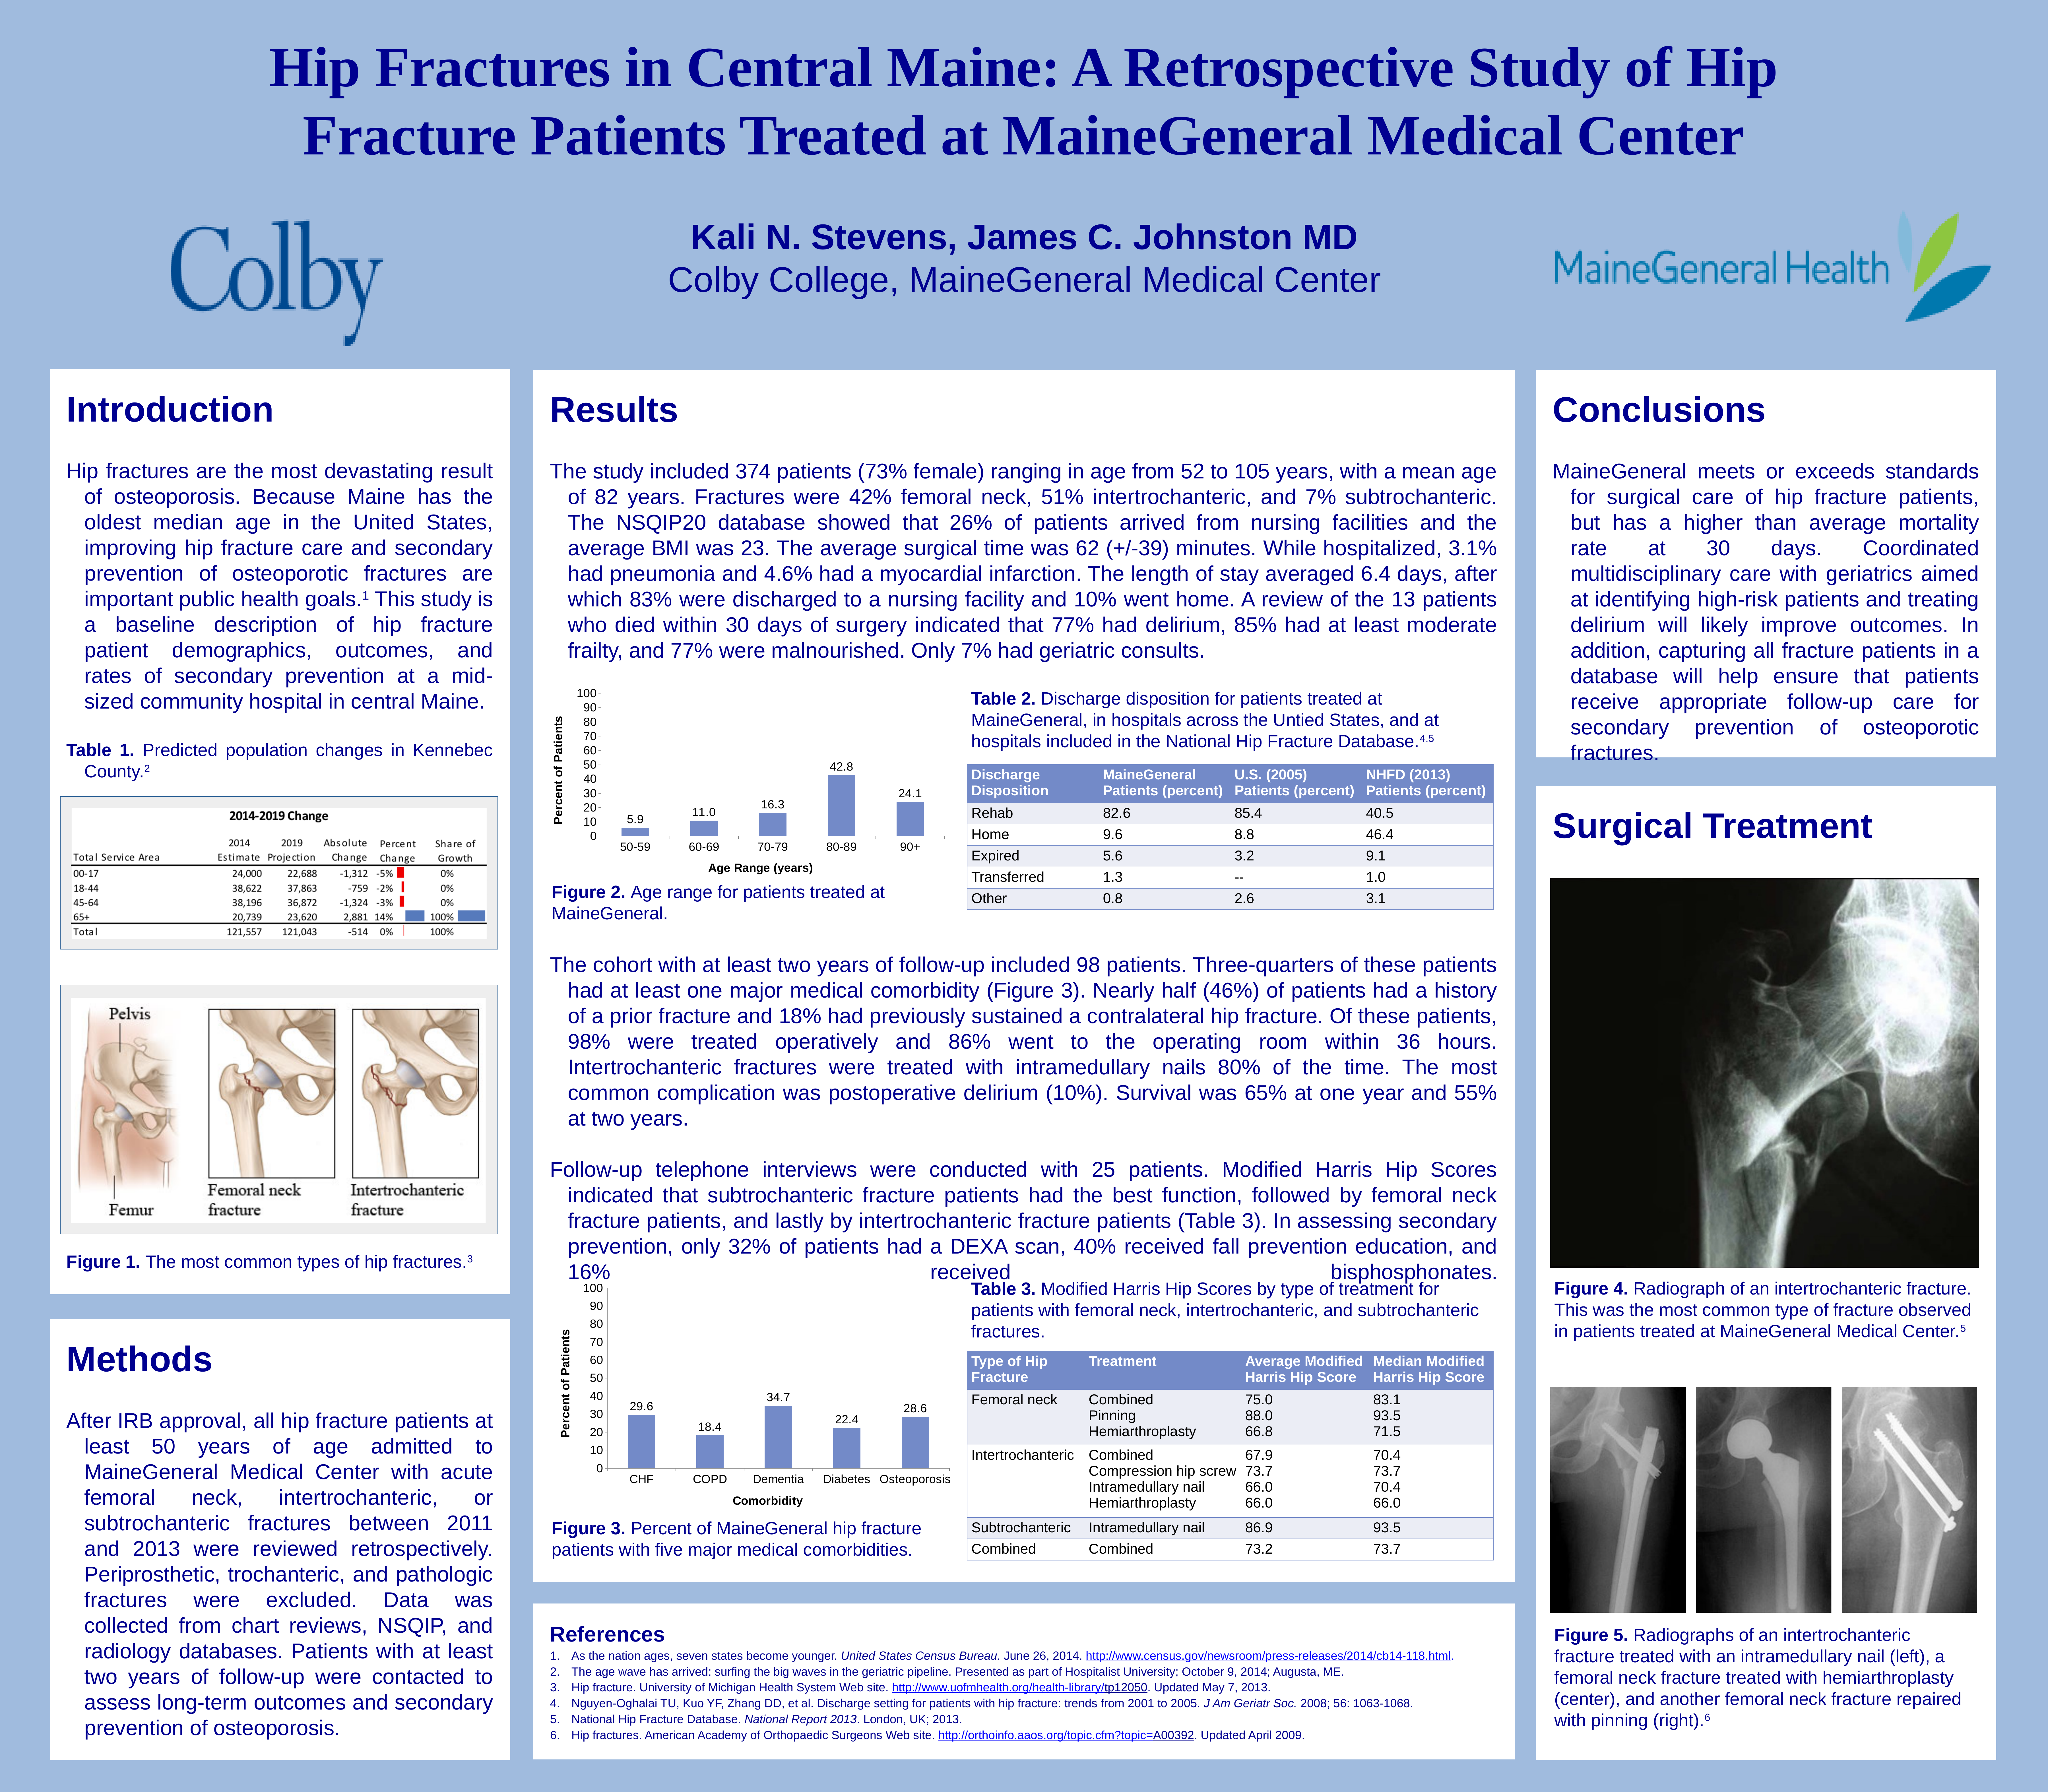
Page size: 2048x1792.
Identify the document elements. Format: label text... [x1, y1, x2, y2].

text_box Methods After IRB approval, all hip fracture patients at least 50 years of age admitted to MaineGeneral Medical Center with acute femoral neck, intertrochanteric, or subtrochanteric fractures between 2011 and 2013 were reviewed retrospectively. Periprosthetic, trochanteric, and pathologic fractures were excluded. Data was collected from chart reviews, NSQIP, and radiology databases. Patients with at least two years of follow-up were contacted to assess long-term outcomes and secondary prevention of osteoporosis. [49, 1319, 510, 1760]
table_cell 73.2 [1241, 1539, 1369, 1560]
text_box Figure 2. Age range for patients treated at MaineGeneral. [547, 887, 953, 925]
table_cell 46.4 [1362, 824, 1493, 845]
table_cell Rehab [967, 803, 1099, 824]
picture [1536, 195, 1998, 333]
table_cell 2.6 [1230, 889, 1362, 909]
table_header Type of Hip Fracture [967, 1351, 1084, 1389]
table_cell 93.5 [1369, 1518, 1493, 1539]
table_header Discharge Disposition [967, 765, 1099, 803]
table_cell Transferred [967, 867, 1099, 888]
table_cell Expired [967, 846, 1099, 867]
picture [1841, 1386, 1977, 1613]
text_box Table 2. Discharge disposition for patients treated at MaineGeneral, in hospitals across the Untied States, and at hospitals included in the National Hip Fracture Database.4,5 [967, 685, 1493, 753]
table_cell Combined Pinning Hemiarthroplasty [1084, 1390, 1241, 1445]
table_cell 5.6 [1099, 846, 1230, 867]
text_box Figure 5. Radiographs of an intertrochanteric fracture treated with an intramedullary nail (left), a femoral neck fracture treated with hemiarthroplasty (center), and another femoral neck fracture repaired with pinning (right).6 [1550, 1621, 1977, 1732]
table_cell 8.8 [1230, 824, 1362, 845]
table_cell 86.9 [1241, 1518, 1369, 1539]
text_box Introduction Hip fractures are the most devastating result of osteoporosis. Because Maine has the oldest median age in the United States, improving hip fracture care and secondary prevention of osteoporotic fractures are important public health goals.1 This study is a baseline description of hip fracture patient demographics, outcomes, and rates of secondary prevention at a mid-sized community hospital in central Maine. Table 1. Predicted population changes in Kennebec County.2 Figure 1. The most common types of hip fractures.3 [49, 369, 510, 1294]
picture [1550, 1386, 1686, 1613]
table_cell Femoral neck [967, 1390, 1084, 1445]
table_cell Intramedullary nail [1084, 1518, 1241, 1539]
picture [1550, 878, 1979, 1268]
table_cell 40.5 [1362, 803, 1493, 824]
table_cell Other [967, 889, 1099, 909]
text_box Figure 3. Percent of MaineGeneral hip fracture patients with five major medical comorbidities. [547, 1521, 953, 1562]
table_cell Subtrochanteric [967, 1518, 1084, 1539]
table_cell Combined [967, 1539, 1084, 1560]
table_header Average Modified Harris Hip Score [1241, 1351, 1369, 1389]
table_cell Intertrochanteric [967, 1445, 1084, 1517]
table_cell 3.2 [1230, 846, 1362, 867]
chart [547, 1276, 960, 1518]
table_cell 75.0 88.0 66.8 [1241, 1390, 1369, 1445]
chart [540, 682, 953, 885]
text_box Hip Fractures in Central Maine: A Retrospective Study of Hip Fracture Patients Treated at MaineGeneral Medical Center [195, 4, 1853, 191]
table_cell 9.6 [1099, 824, 1230, 845]
table_cell 70.4 73.7 70.4 66.0 [1369, 1445, 1493, 1517]
table_header U.S. (2005) Patients (percent) [1230, 765, 1362, 803]
picture [71, 807, 487, 939]
table_cell 1.0 [1362, 867, 1493, 888]
table_cell 73.7 [1369, 1539, 1493, 1560]
table_cell 1.3 [1099, 867, 1230, 888]
text_box Kali N. Stevens, James C. Johnston MD Colby College, MaineGeneral Medical Center [55, 197, 1995, 341]
table_cell 3.1 [1362, 889, 1493, 909]
text_box [20, 264, 29, 286]
text_box Table 3. Modified Harris Hip Scores by type of treatment for patients with femoral neck, intertrochanteric, and subtrochanteric fractures. [967, 1275, 1493, 1343]
table_cell Combined Compression hip screw Intramedullary nail Hemiarthroplasty [1084, 1445, 1241, 1517]
picture [1696, 1386, 1832, 1613]
text_box Surgical Treatment [1536, 786, 1996, 1760]
text_box Conclusions MaineGeneral meets or exceeds standards for surgical care of hip fracture patients, but has a higher than average mortality rate at 30 days. Coordinated multidisciplinary care with geriatrics aimed at identifying high-risk patients and treating delirium will likely improve outcomes. In addition, capturing all fracture patients in a database will help ensure that patients receive appropriate follow-up care for secondary prevention of osteoporotic fractures. [1536, 369, 1996, 757]
table_cell 82.6 [1099, 803, 1230, 824]
table_cell Home [967, 824, 1099, 845]
table_cell Combined [1084, 1539, 1241, 1560]
table_cell 67.9 73.7 66.0 66.0 [1241, 1445, 1369, 1517]
table_cell 83.1 93.5 71.5 [1369, 1390, 1493, 1445]
text_box References As the nation ages, seven states become younger. United States Census Bureau. June 26, 2014. http://www.census.gov/newsroom/press-releases/2014/cb14-118.html. The age wave has arrived: surfing the big waves in the geriatric pipeline. Presented as part of Hospitalist University; October 9, 2014; Augusta, ME. Hip fracture. University of Michigan Health System Web site. http://www.uofmhealth.org/health-library/tp12050. Updated May 7, 2013. Nguyen-Oghalai TU, Kuo YF, Zhang DD, et al. Discharge setting for patients with hip fracture: trends from 2001 to 2005. J Am Geriatr Soc. 2008; 56: 1063-1068. National Hip Fracture Database. National Report 2013. London, UK; 2013. Hip fractures. American Academy of Orthopaedic Surgeons Web site. http://orthoinfo.aaos.org/topic.cfm?topic=A00392. Updated April 2009. [533, 1603, 1515, 1760]
picture [170, 213, 388, 346]
table_cell 9.1 [1362, 846, 1493, 867]
text_box Figure 4. Radiograph of an intertrochanteric fracture. This was the most common type of fracture observed in patients treated at MaineGeneral Medical Center.5 [1550, 1275, 1977, 1343]
text_box [60, 796, 498, 949]
text_box [60, 985, 498, 1234]
table_header Treatment [1084, 1351, 1241, 1389]
picture [71, 998, 486, 1223]
table_header MaineGeneral Patients (percent) [1099, 765, 1230, 803]
table_cell -- [1230, 867, 1362, 888]
text_box Results The study included 374 patients (73% female) ranging in age from 52 to 105 years, with a mean age of 82 years. Fractures were 42% femoral neck, 51% intertrochanteric, and 7% subtrochanteric. The NSQIP20 database showed that 26% of patients arrived from nursing facilities and the average BMI was 23. The average surgical time was 62 (+/-39) minutes. While hospitalized, 3.1% had pneumonia and 4.6% had a myocardial infarction. The length of stay averaged 6.4 days, after which 83% were discharged to a nursing facility and 10% went home. A review of the 13 patients who died within 30 days of surgery indicated that 77% had delirium, 85% had at least moderate frailty, and 77% were malnourished. Only 7% had geriatric consults. The cohort with at least two years of follow-up included 98 patients. Three-quarters of these patients had at least one major medical comorbidity (Figure 3). Nearly half (46%) of patients had a history of a prior fracture and 18% had previously sustained a contralateral hip fracture. Of these patients, 98% were treated operatively and 86% went to the operating room within 36 hours. Intertrochanteric fractures were treated with intramedullary nails 80% of the time. The most common complication was postoperative delirium (10%). Survival was 65% at one year and 55% at two years. Follow-up telephone interviews were conducted with 25 patients. Modified Harris Hip Scores indicated that subtrochanteric fracture patients had the best function, followed by femoral neck fracture patients, and lastly by intertrochanteric fracture patients (Table 3). In assessing secondary prevention, only 32% of patients had a DEXA scan, 40% received fall prevention education, and 16% received bisphosphonates. [533, 369, 1515, 1582]
table_header Median Modified Harris Hip Score [1369, 1351, 1493, 1389]
table_cell 0.8 [1099, 889, 1230, 909]
table_cell 85.4 [1230, 803, 1362, 824]
table_header NHFD (2013) Patients (percent) [1362, 765, 1493, 803]
